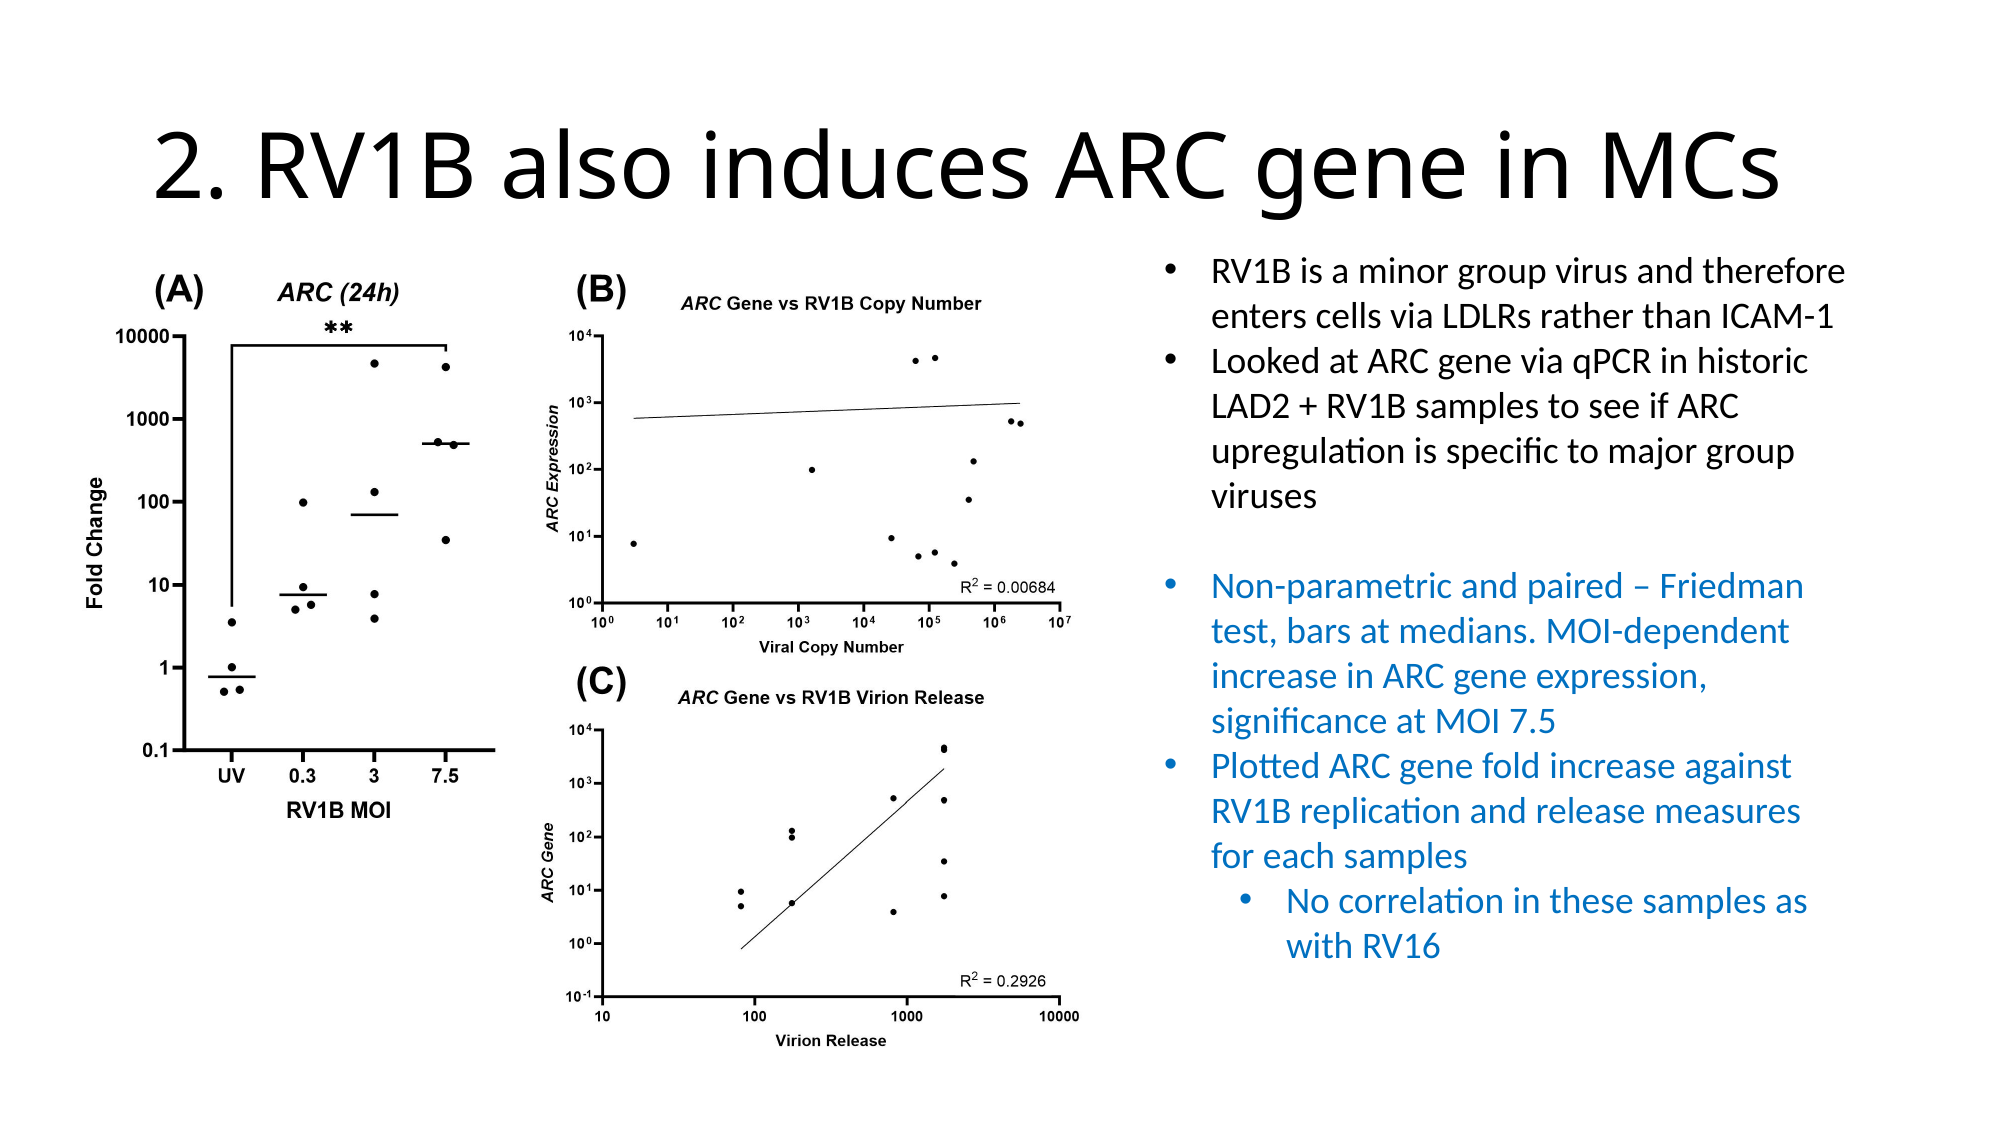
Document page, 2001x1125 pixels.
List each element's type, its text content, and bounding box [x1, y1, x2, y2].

picture [42, 238, 1104, 1064]
title 2. RV1B also induces ARC gene in MCs [137, 59, 1863, 278]
text_box RV1B is a minor group virus and therefore enters cells via LDLRs rather than ICAM-1 Looked at ARC gene via qPCR in historic LAD2 + RV1B samples to see if ARC upregulation is specific to major group viruses Non-parametric and paired – Friedman test, bars at medians. MOI-dependent increase in ARC gene expression, significance at MOI 7.5 Plotted ARC gene fold increase against RV1B replication and release measures for each samples No correlation in these samples as with RV16 [1149, 238, 1863, 974]
